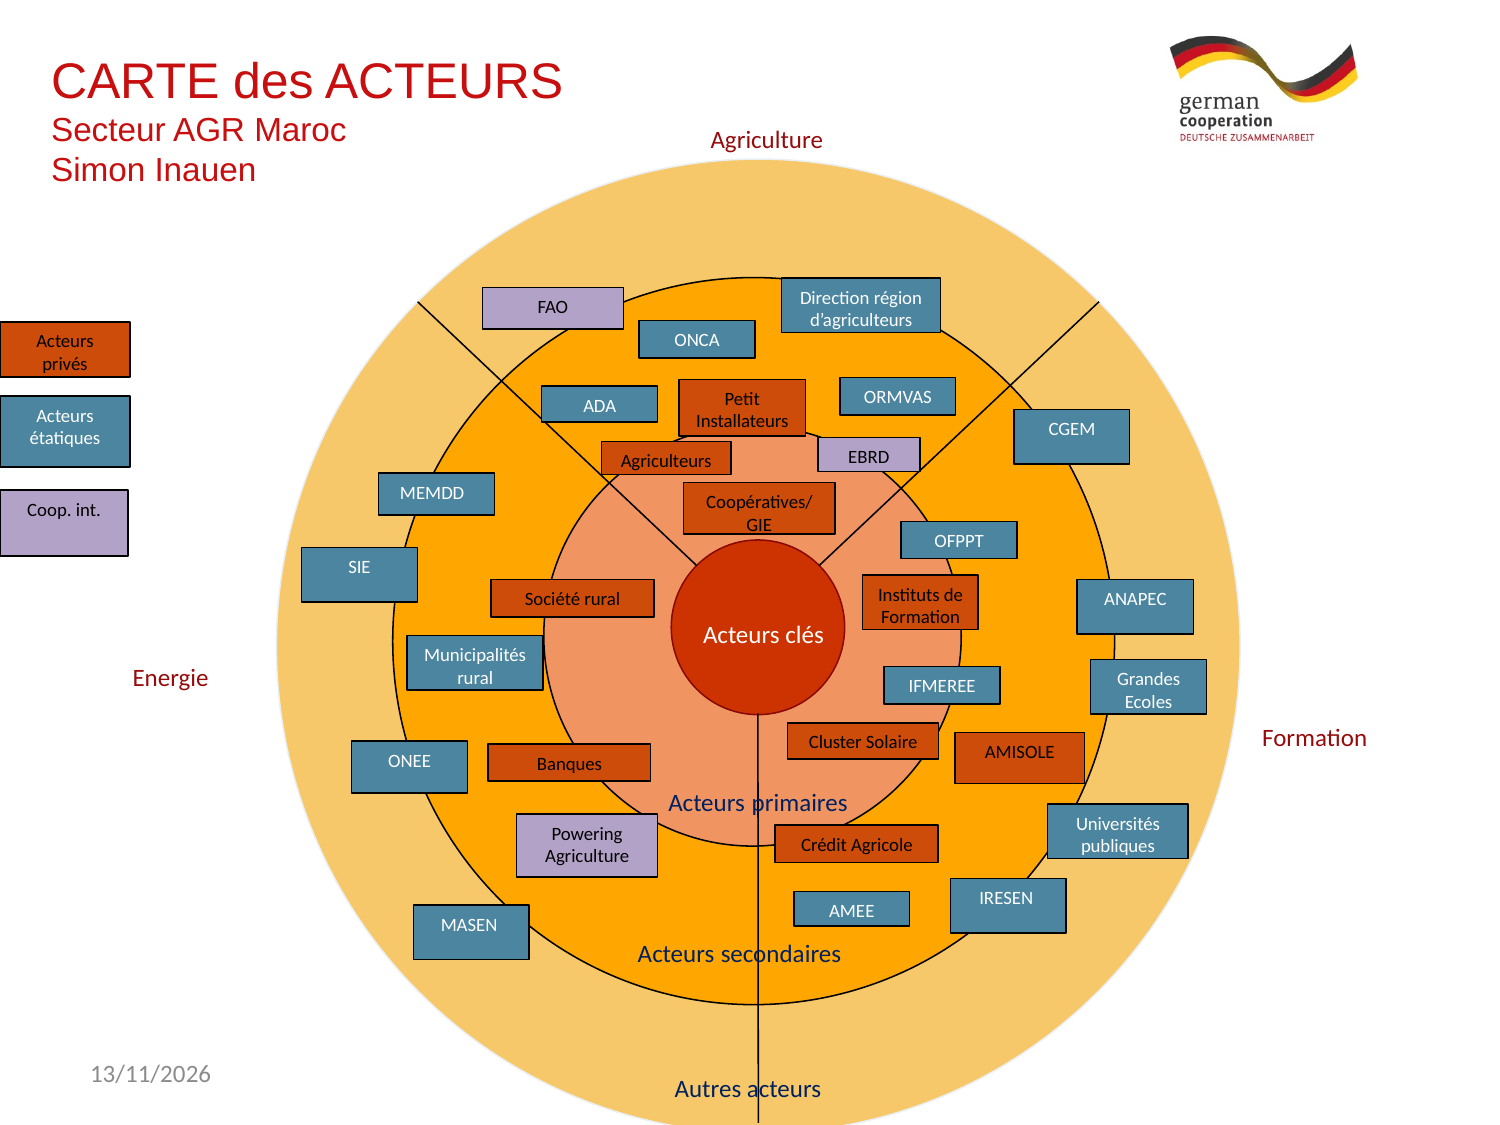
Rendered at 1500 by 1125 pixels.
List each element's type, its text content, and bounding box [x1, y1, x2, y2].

text_box Agriculture [519, 116, 1015, 157]
picture [1127, 30, 1403, 153]
text_box Acteurs étatiques [0, 396, 130, 467]
text_box Coop. int. [0, 489, 128, 556]
text_box Formation [1247, 713, 1389, 759]
text_box Acteurs privés [0, 321, 130, 377]
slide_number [75, 1042, 271, 1103]
text_box Energie [117, 653, 224, 699]
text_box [276, 158, 1241, 1125]
text_box CARTE des ACTEURS Secteur AGR Maroc Simon Inauen [36, 40, 1121, 196]
